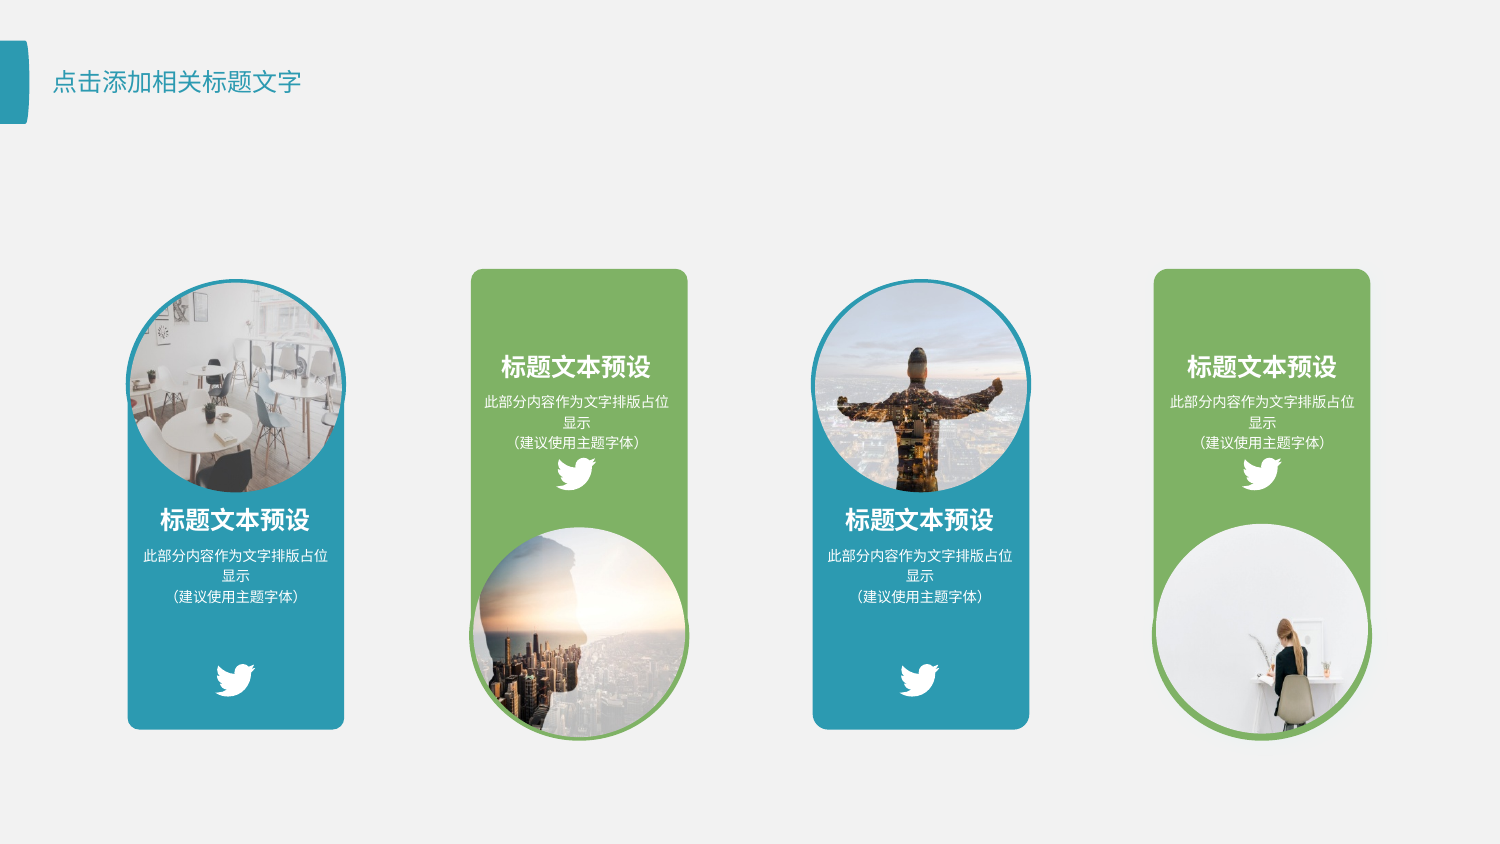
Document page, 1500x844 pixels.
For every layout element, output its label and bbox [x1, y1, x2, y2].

text_box [809, 496, 1031, 697]
text_box [125, 496, 347, 697]
text_box [467, 496, 692, 743]
text_box [127, 280, 344, 495]
text_box [125, 703, 347, 732]
text_box [1153, 521, 1371, 736]
text_box [812, 280, 1030, 495]
text_box [468, 266, 690, 345]
text_box [1153, 268, 1371, 342]
text_box [1152, 343, 1373, 491]
text_box [1151, 498, 1373, 741]
text_box [123, 276, 349, 496]
text_box [471, 525, 688, 740]
text_box [810, 703, 1032, 732]
text_box [466, 343, 687, 491]
text_box [808, 276, 1034, 497]
